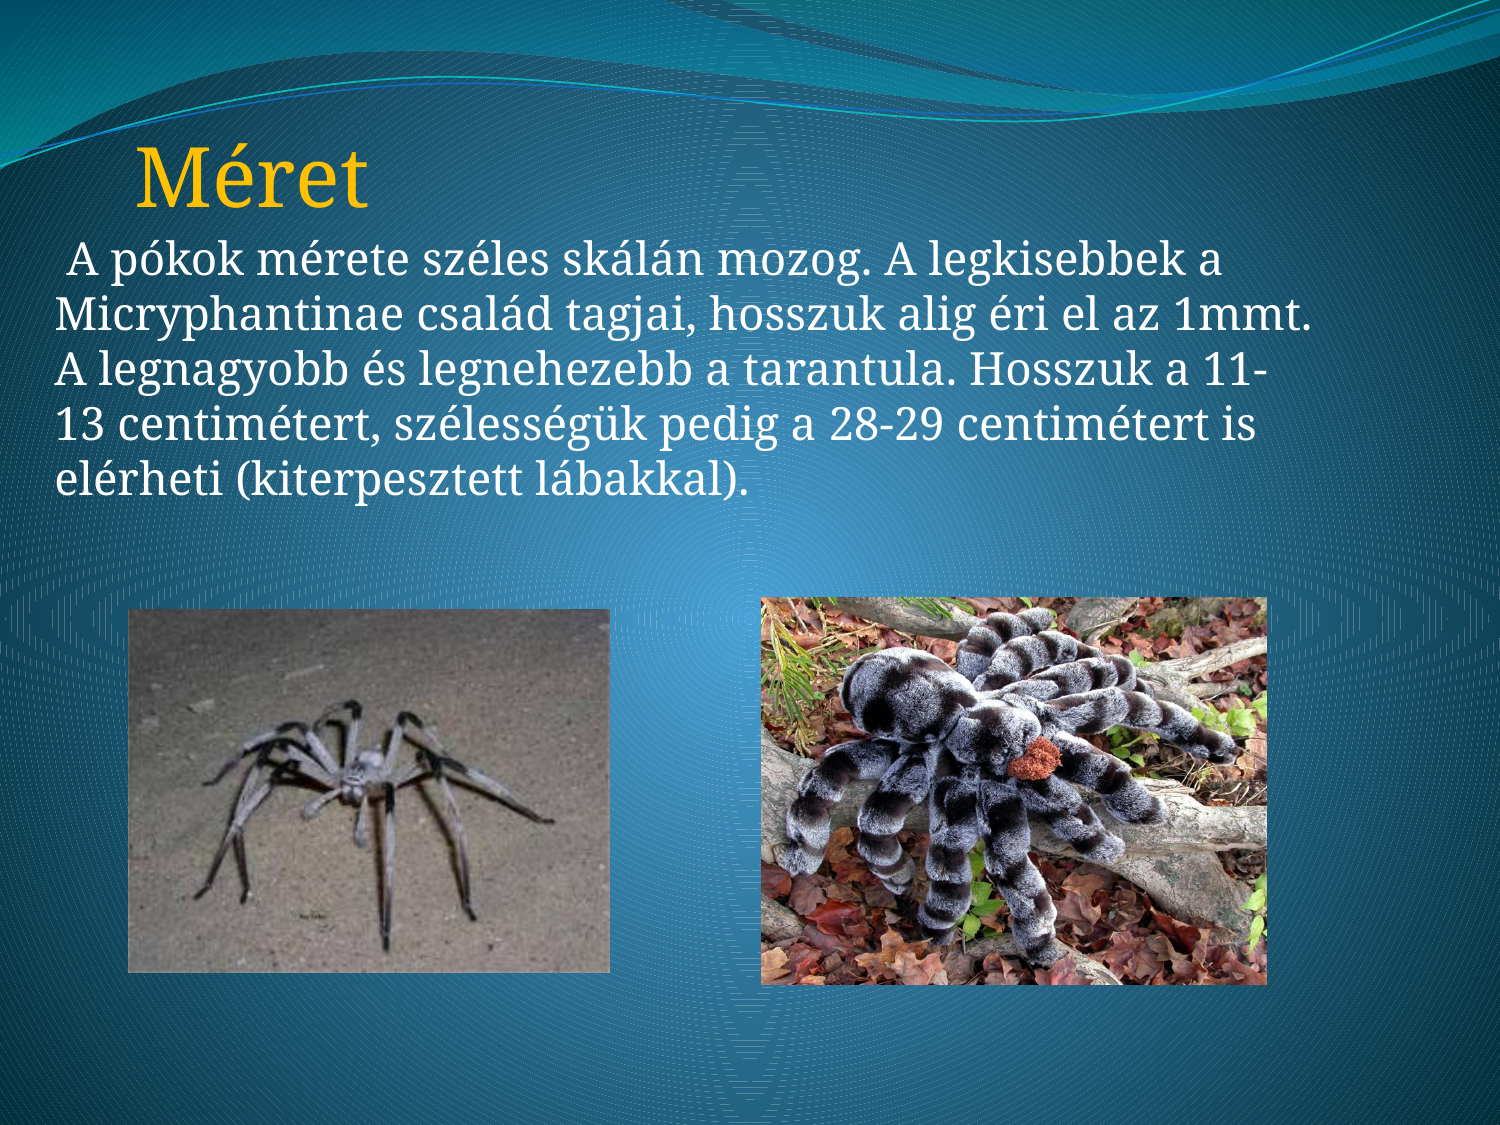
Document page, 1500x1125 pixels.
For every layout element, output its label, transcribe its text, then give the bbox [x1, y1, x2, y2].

picture [128, 609, 610, 973]
text_box Méret [119, 117, 385, 232]
picture [761, 597, 1267, 986]
list A pókok mérete széles skálán mozog. A legkisebbek a Micryphantinae család tagjai, hosszuk alig éri el az 1mmt. A legnagyobb és legnehezebb a tarantula. Hosszuk a 11-13 centimétert, szélességük pedig a 28-29 centimétert is elérheti (kiterpesztett lábakkal). [46, 222, 1322, 528]
